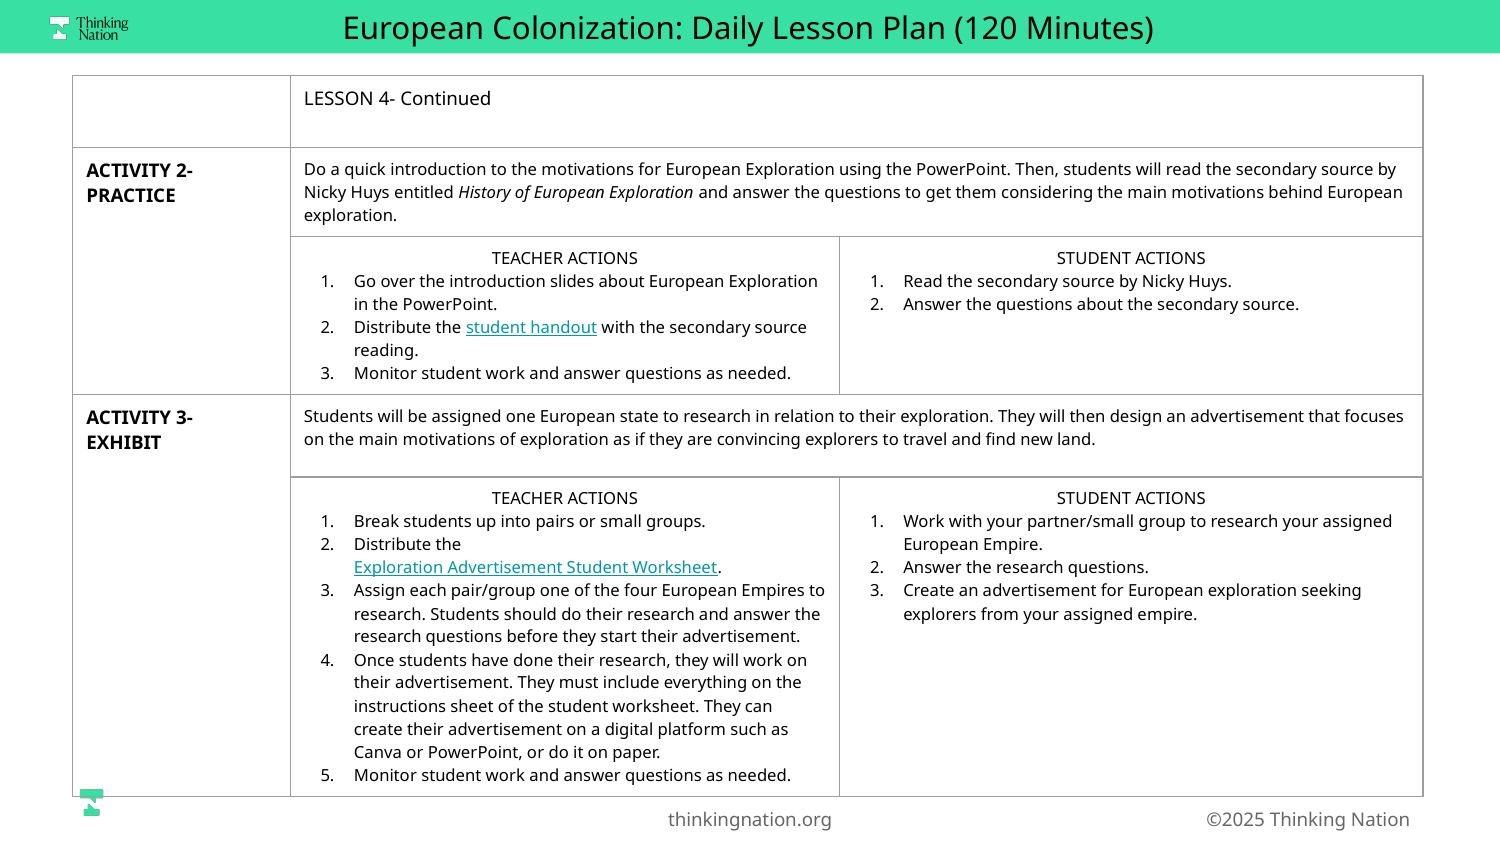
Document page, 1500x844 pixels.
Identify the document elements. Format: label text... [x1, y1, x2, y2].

table_cell TEACHER ACTIONS Go over the introduction slides about European Exploration in the PowerPoint. Distribute the student handout with the secondary source reading. Monitor student work and answer questions as needed. [291, 237, 839, 394]
table_cell ACTIVITY 2- PRACTICE [73, 148, 290, 394]
text_box ©2025 Thinking Nation [1067, 797, 1423, 821]
table_cell STUDENT ACTIONS Work with your partner/small group to research your assigned European Empire. Answer the research questions. Create an advertisement for European exploration seeking explorers from your assigned empire. [840, 478, 1422, 796]
table_cell Students will be assigned one European state to research in relation to their exploration. They will then design an advertisement that focuses on the main motivations of exploration as if they are convincing explorers to travel and find new land. [291, 395, 1422, 476]
table_cell STUDENT ACTIONS Read the secondary source by Nicky Huys. Answer the questions about the secondary source. [840, 237, 1422, 394]
table_header [73, 76, 290, 147]
table_cell ACTIVITY 3- EXHIBIT [73, 395, 290, 796]
table_cell TEACHER ACTIONS Break students up into pairs or small groups. Distribute the Exploration Advertisement Student Worksheet. Assign each pair/group one of the four European Empires to research. Students should do their research and answer the research questions before they start their advertisement. Once students have done their research, they will work on their advertisement. They must include everything on the instructions sheet of the student worksheet. They can create their advertisement on a digital platform such as Canva or PowerPoint, or do it on paper. Monitor student work and answer questions as needed. [291, 478, 839, 796]
table_cell Do a quick introduction to the motivations for European Exploration using the PowerPoint. Then, students will read the secondary source by Nicky Huys entitled History of European Exploration and answer the questions to get them considering the main motivations behind European exploration. [291, 148, 1422, 236]
table_header LESSON 4- Continued [291, 76, 1422, 147]
picture [41, 9, 131, 47]
text_box thinkingnation.org [572, 797, 928, 821]
text_box European Colonization: Daily Lesson Plan (120 Minutes) [0, 0, 1500, 54]
picture [73, 783, 110, 821]
